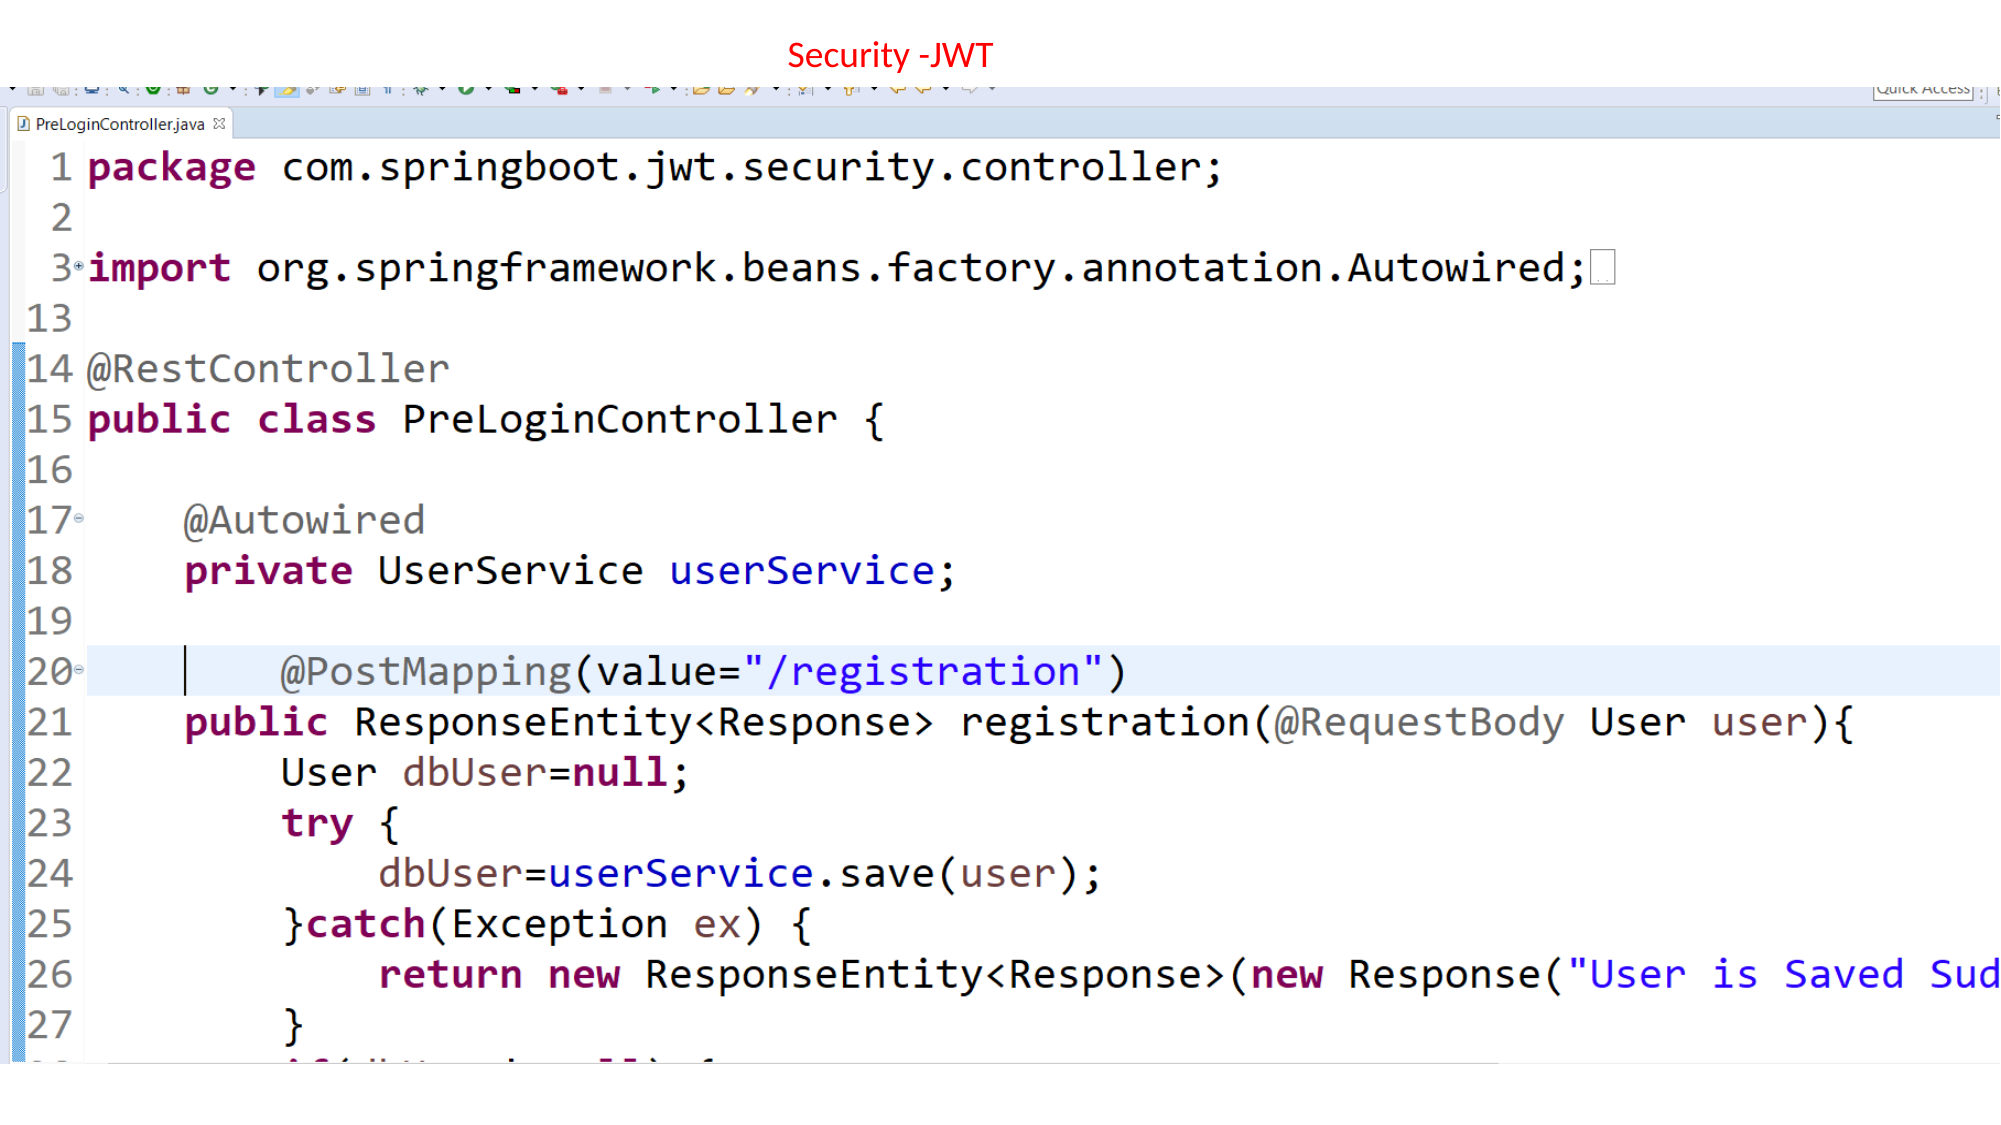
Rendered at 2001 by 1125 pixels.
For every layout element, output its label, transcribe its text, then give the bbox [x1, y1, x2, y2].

picture [0, 87, 2000, 1064]
text_box Security -JWT [368, 16, 1413, 87]
